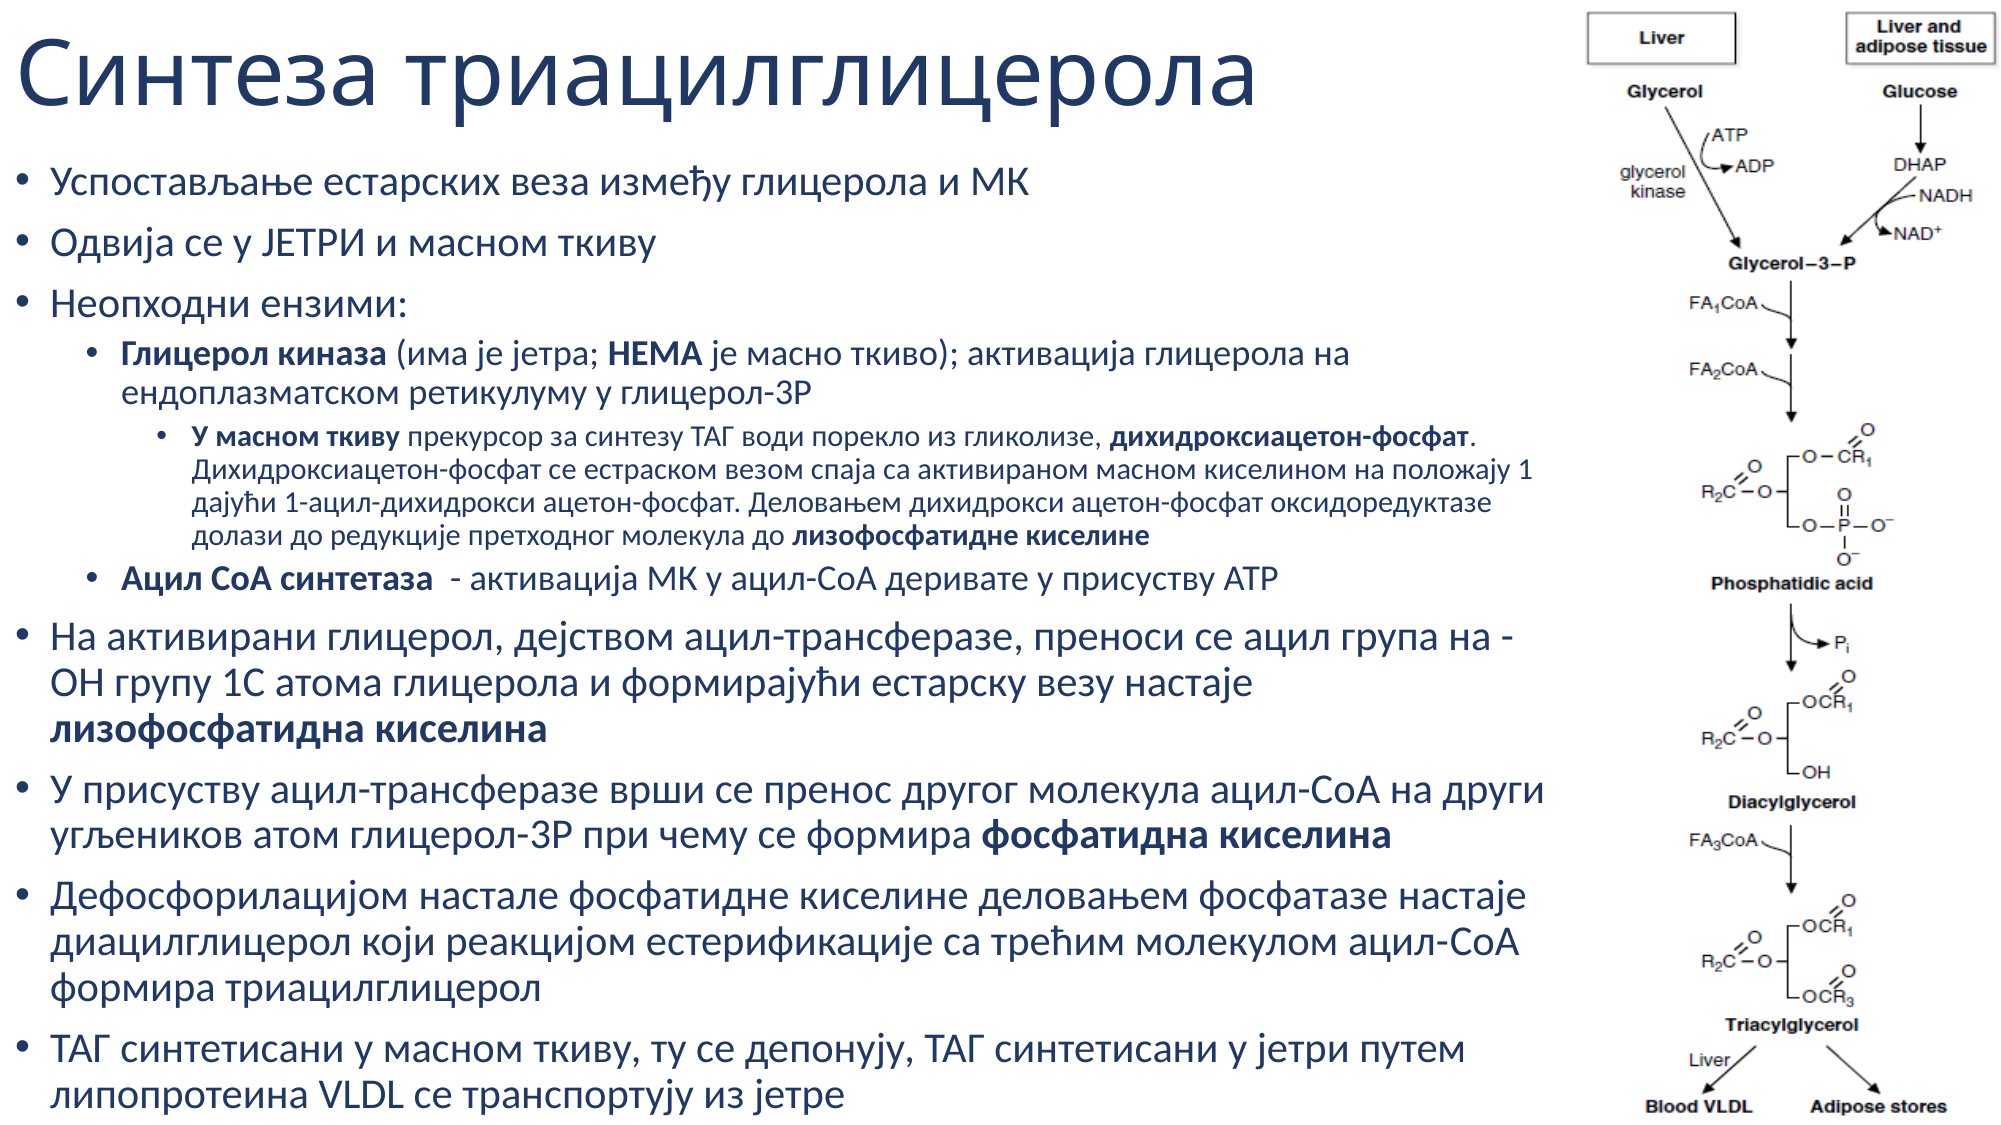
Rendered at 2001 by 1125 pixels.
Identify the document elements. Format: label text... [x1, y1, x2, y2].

picture [1556, 0, 2000, 1125]
title Синтеза триацилглицерола [0, 0, 1556, 151]
list Успостављање естарских веза између глицерола и МК Одвија се у ЈЕТРИ и масном ткиву Неопходни ензими: Глицерол киназа (има је јетра; НЕМА је масно ткиво); активација глицерола на ендоплазматском ретикулуму у глицерол-3Р У масном ткиву прекурсор за синтезу ТАГ води порекло из гликолизе, дихидроксиацетон-фосфат. Дихидроксиацетон-фосфат се естраском везом спаја са активираном масном киселином на положају 1 дајући 1-ацил-дихидрокси ацетон-фосфат. Деловањем дихидрокси ацетон-фосфат оксидоредуктазе долази до редукције претходног молекула до лизофосфатидне киселине Ацил СоА синтетаза - активација МК у ацил-СоА деривате у присуству АТР На активирани глицерол, дејством ацил-трансферазе, преноси се ацил група на -ОН групу 1С атома глицерола и формирајући естарску везу настаје лизофосфатидна киселина У присуству ацил-трансферазе врши се пренос другог молекула ацил-CoA на други угљеников атом глицерол-3Р при чему се формира фосфатидна киселина Дефосфорилацијом настале фосфатидне киселине деловањем фосфатазе настаје диацилглицерол који реакцијом естерификације са трећим молекулом ацил-CoA формира триацилглицерол ТАГ синтетисани у масном ткиву, ту се депонују, ТАГ синтетисани у јетри путем липопротеина VLDL се транспортују из јетре [0, 151, 1556, 1125]
